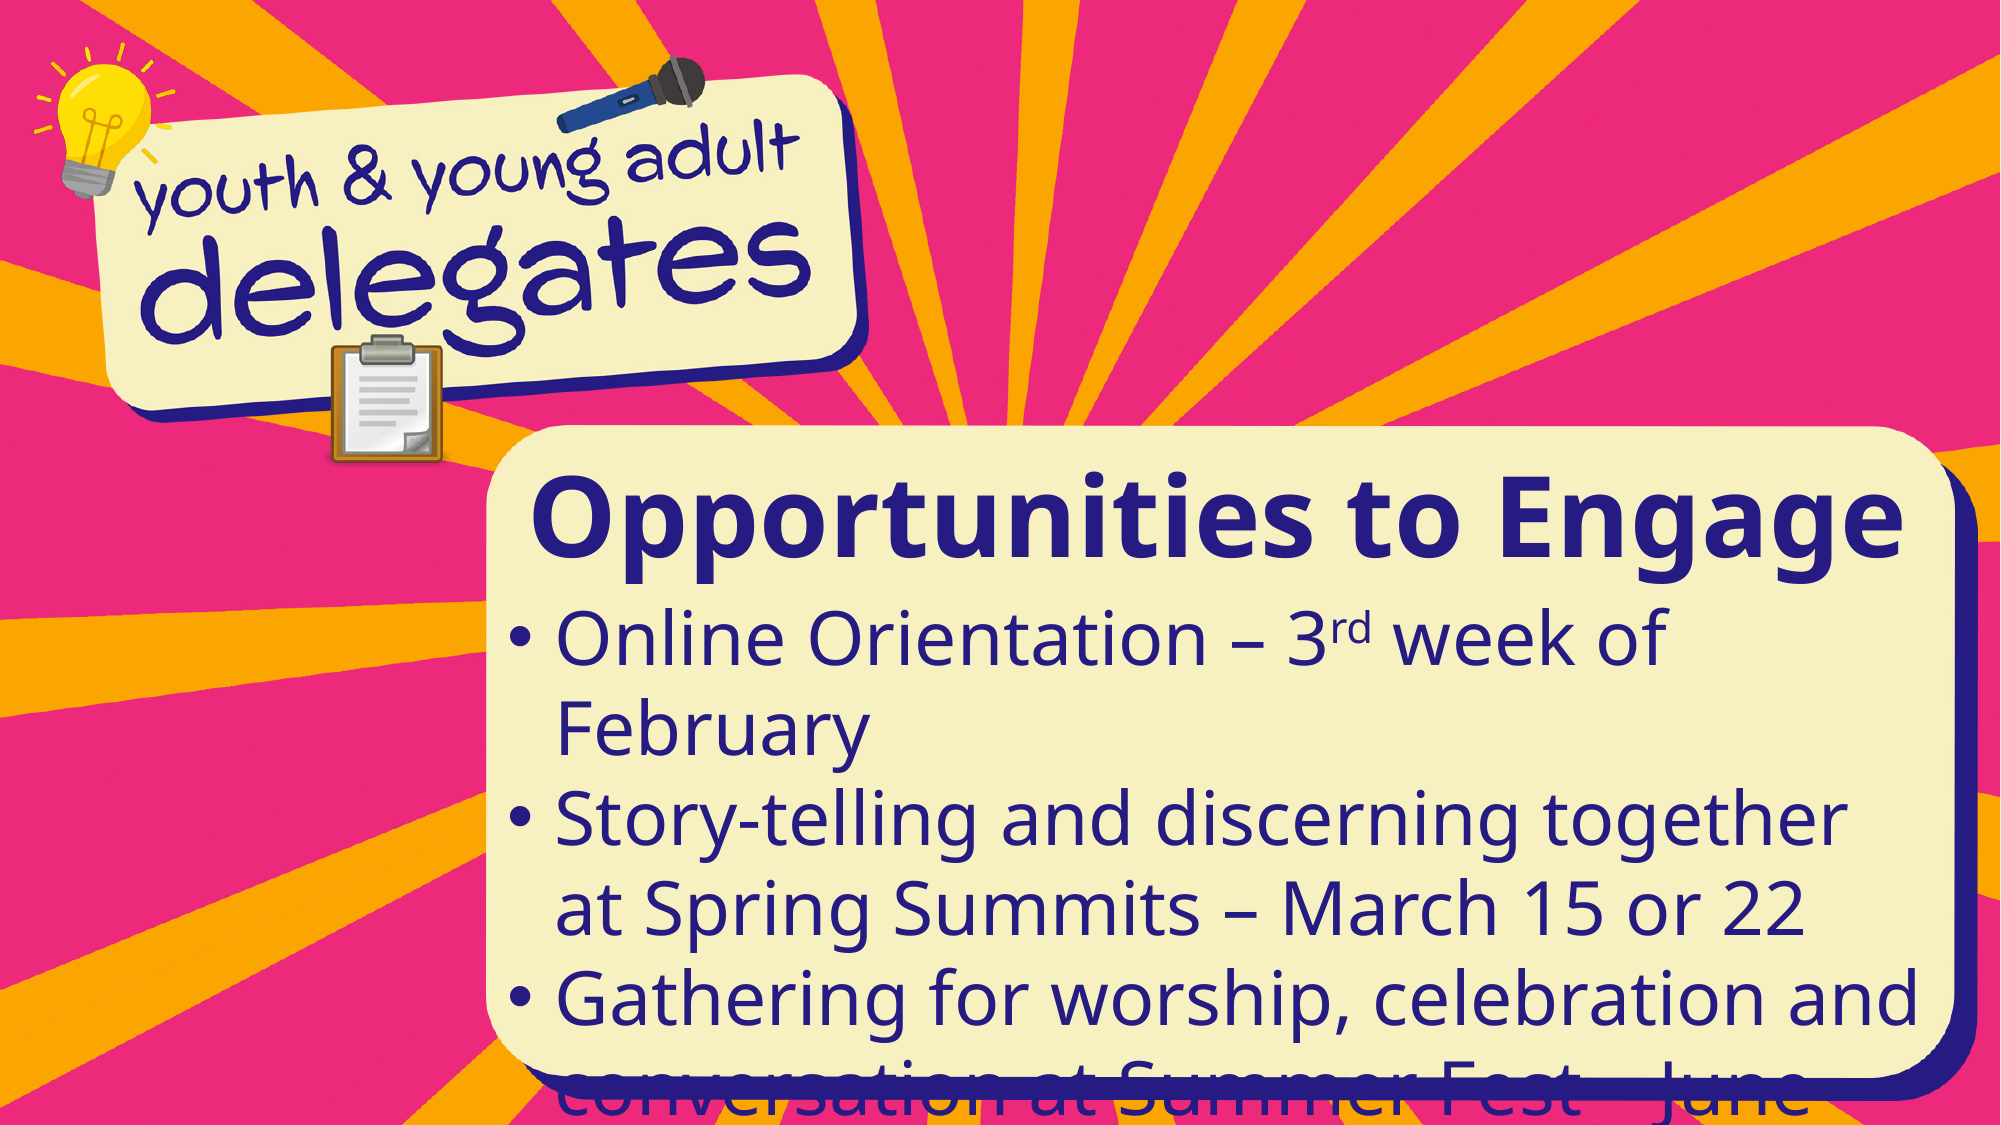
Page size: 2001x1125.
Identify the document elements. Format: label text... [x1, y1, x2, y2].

text_box Opportunities to Engage [493, 437, 1943, 583]
text_box Online Orientation – 3rd week of February Story-telling and discerning together at Spring Summits – March 15 or 22 Gathering for worship, celebration and conversation at Summer Fest – June 13-14 [493, 583, 1943, 1125]
picture [0, 0, 2001, 1125]
